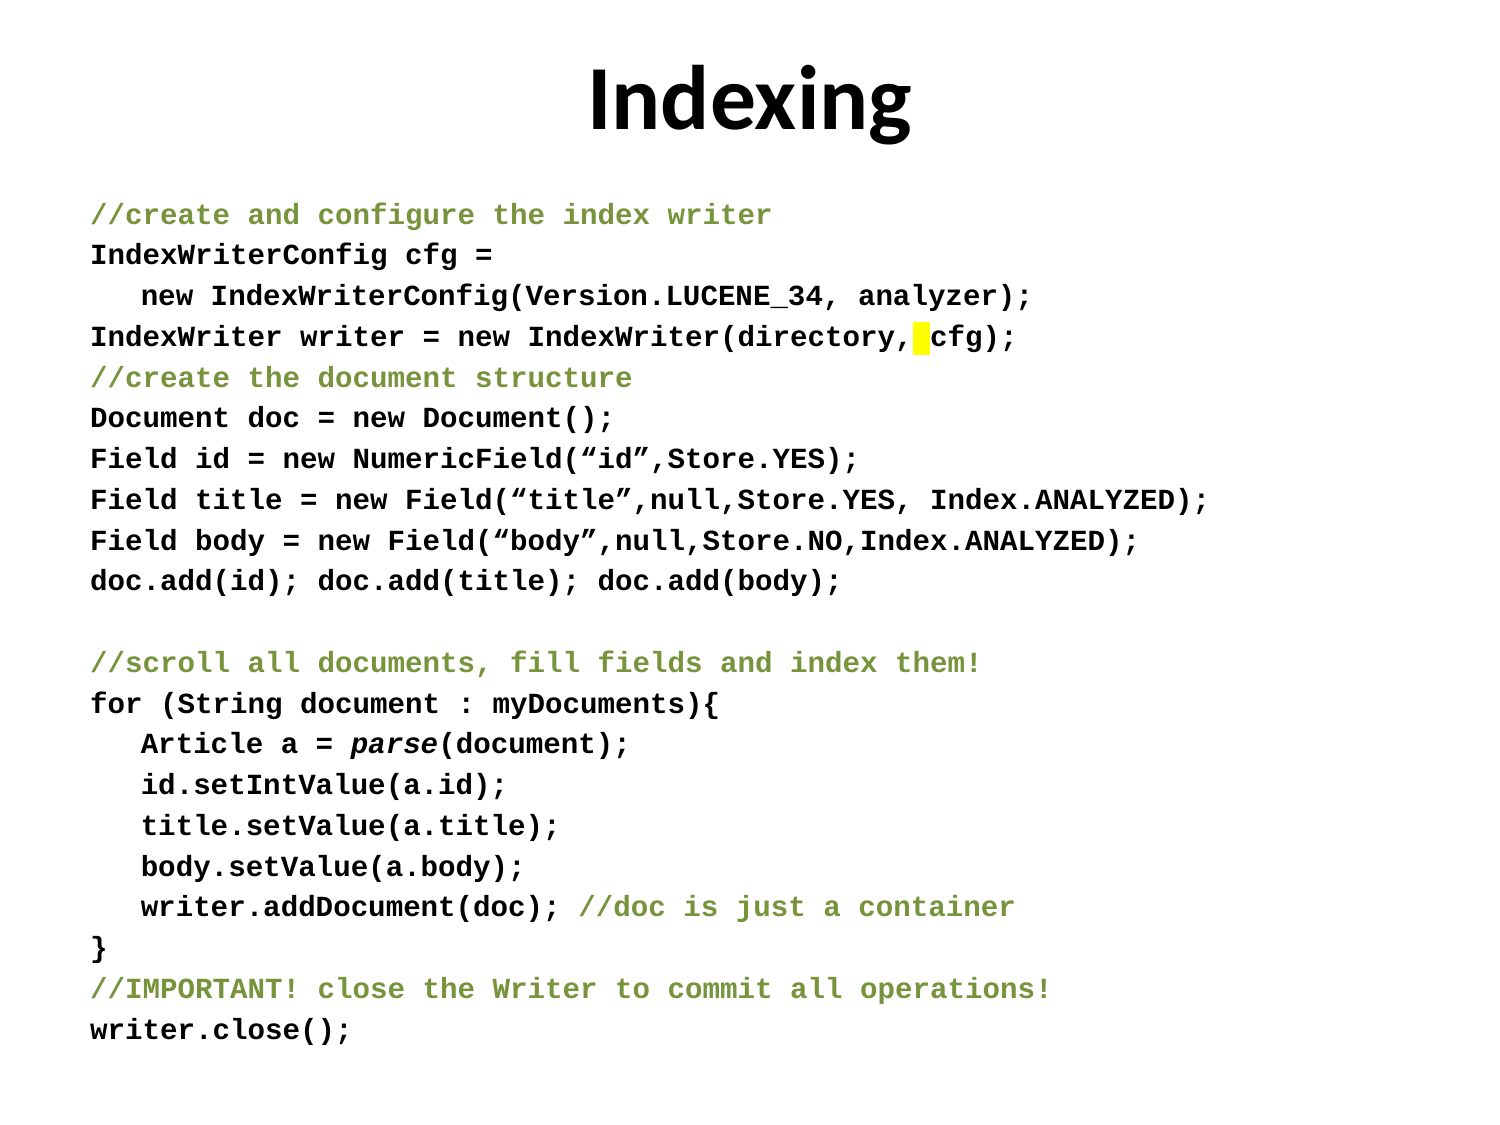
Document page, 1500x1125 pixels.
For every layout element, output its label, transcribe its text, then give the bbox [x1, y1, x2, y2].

list //create and configure the index writer IndexWriterConfig cfg = new IndexWriterConfig(Version.LUCENE_34, analyzer); IndexWriter writer = new IndexWriter(directory, cfg); //create the document structure Document doc = new Document(); Field id = new NumericField(“id”,Store.YES); Field title = new Field(“title”,null,Store.YES, Index.ANALYZED); Field body = new Field(“body”,null,Store.NO,Index.ANALYZED); doc.add(id); doc.add(title); doc.add(body); //scroll all documents, fill fields and index them! for (String document : myDocuments){ Article a = parse(document); id.setIntValue(a.id); title.setValue(a.title); body.setValue(a.body); writer.addDocument(doc); //doc is just a container } //IMPORTANT! close the Writer to commit all operations! writer.close(); [75, 187, 1425, 1055]
title Indexing [75, 21, 1425, 164]
